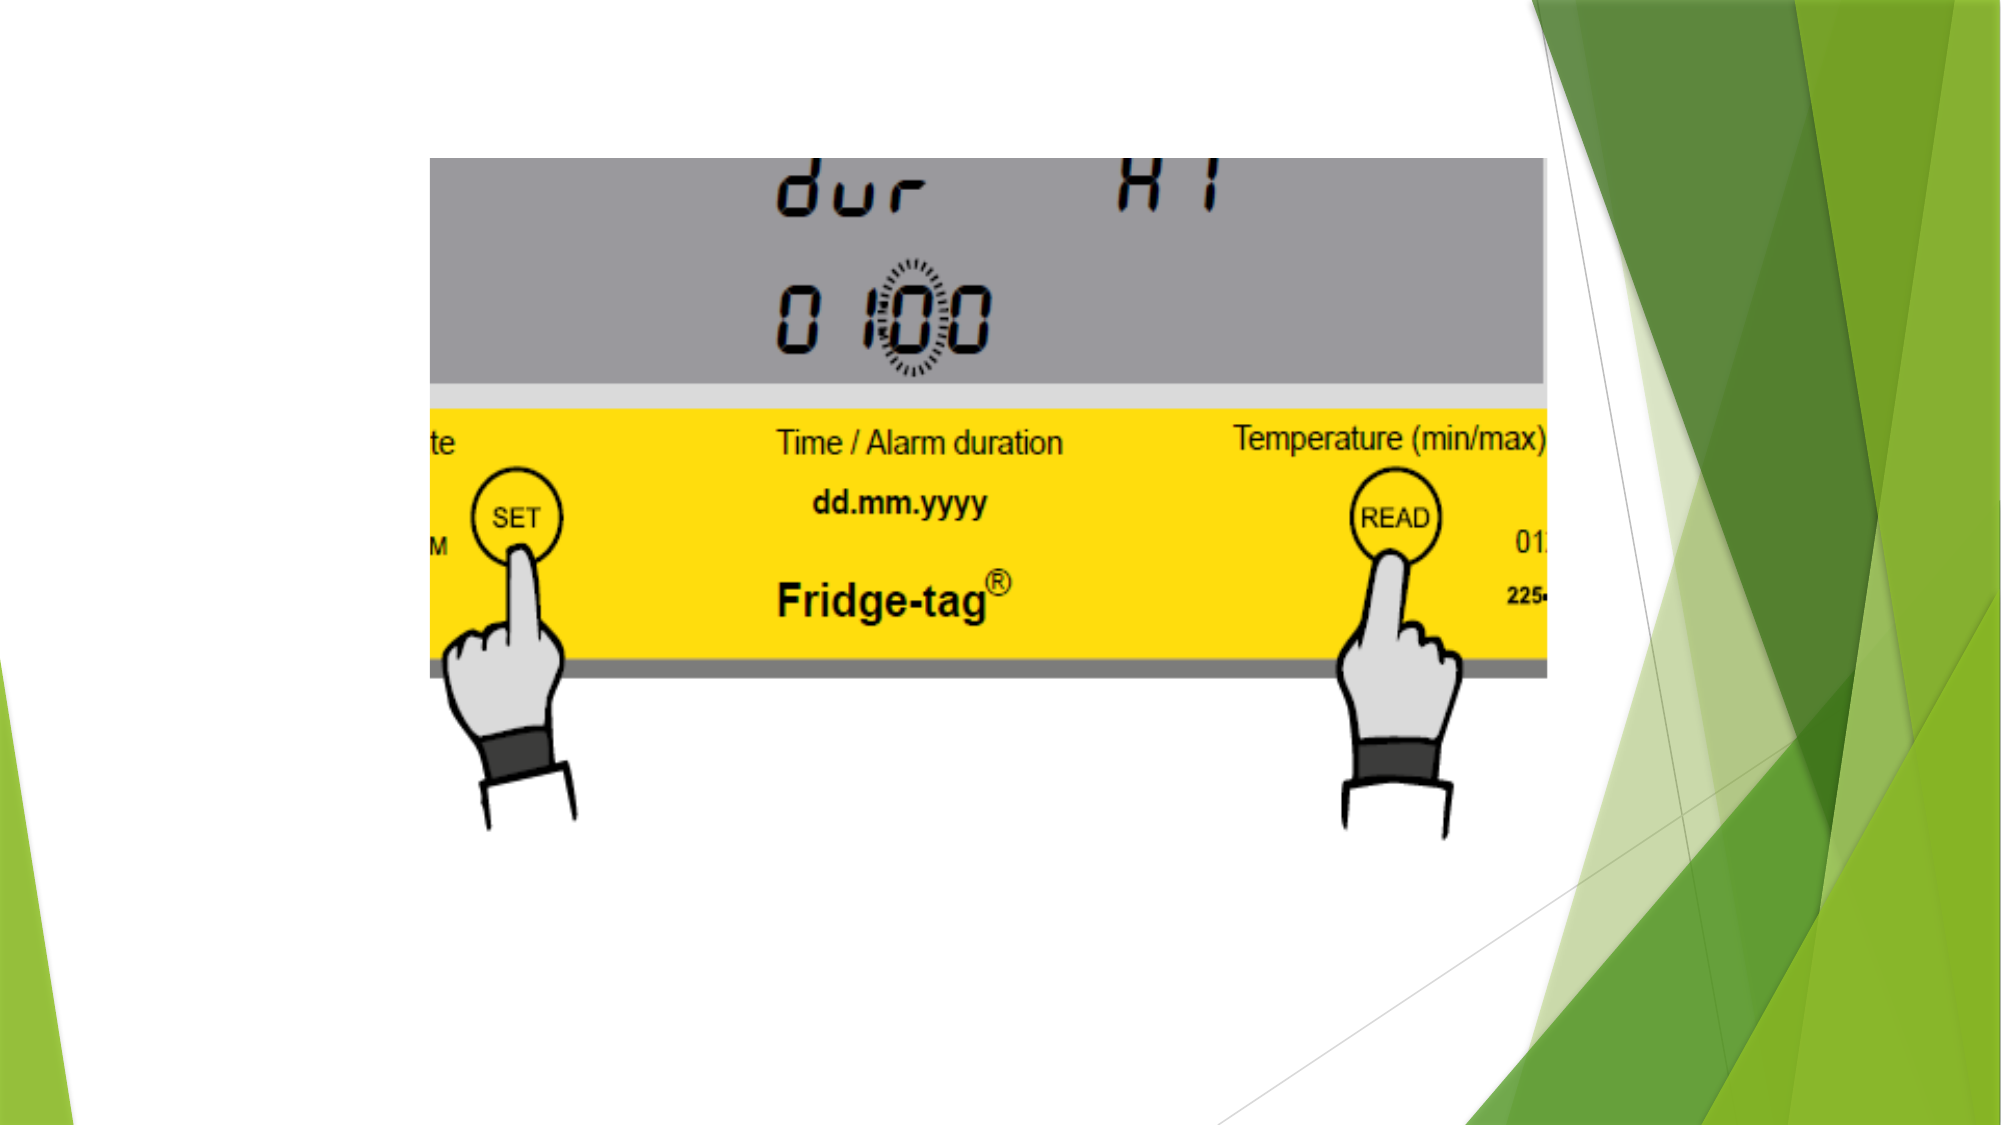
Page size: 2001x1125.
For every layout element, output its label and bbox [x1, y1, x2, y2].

text_box [429, 157, 1549, 882]
